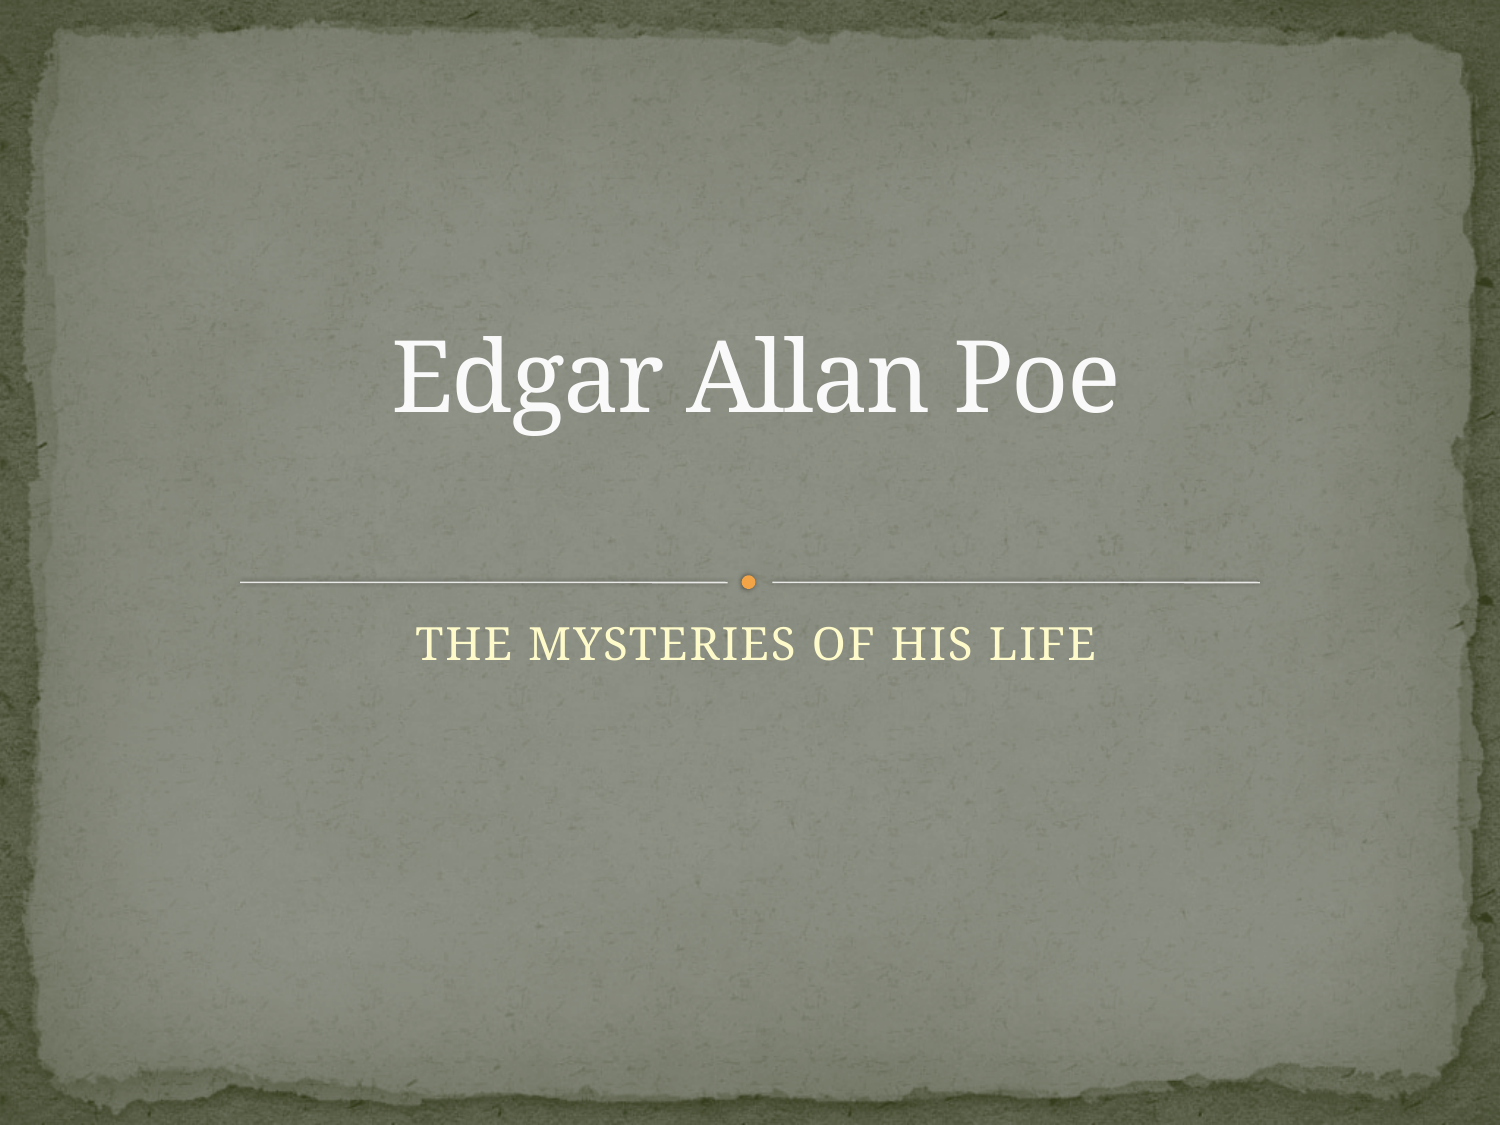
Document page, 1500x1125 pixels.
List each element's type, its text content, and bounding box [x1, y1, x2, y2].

title Edgar Allan Poe [74, 235, 1438, 561]
subtitle THE MYSTERIES OF HIS LIFE [74, 606, 1438, 795]
